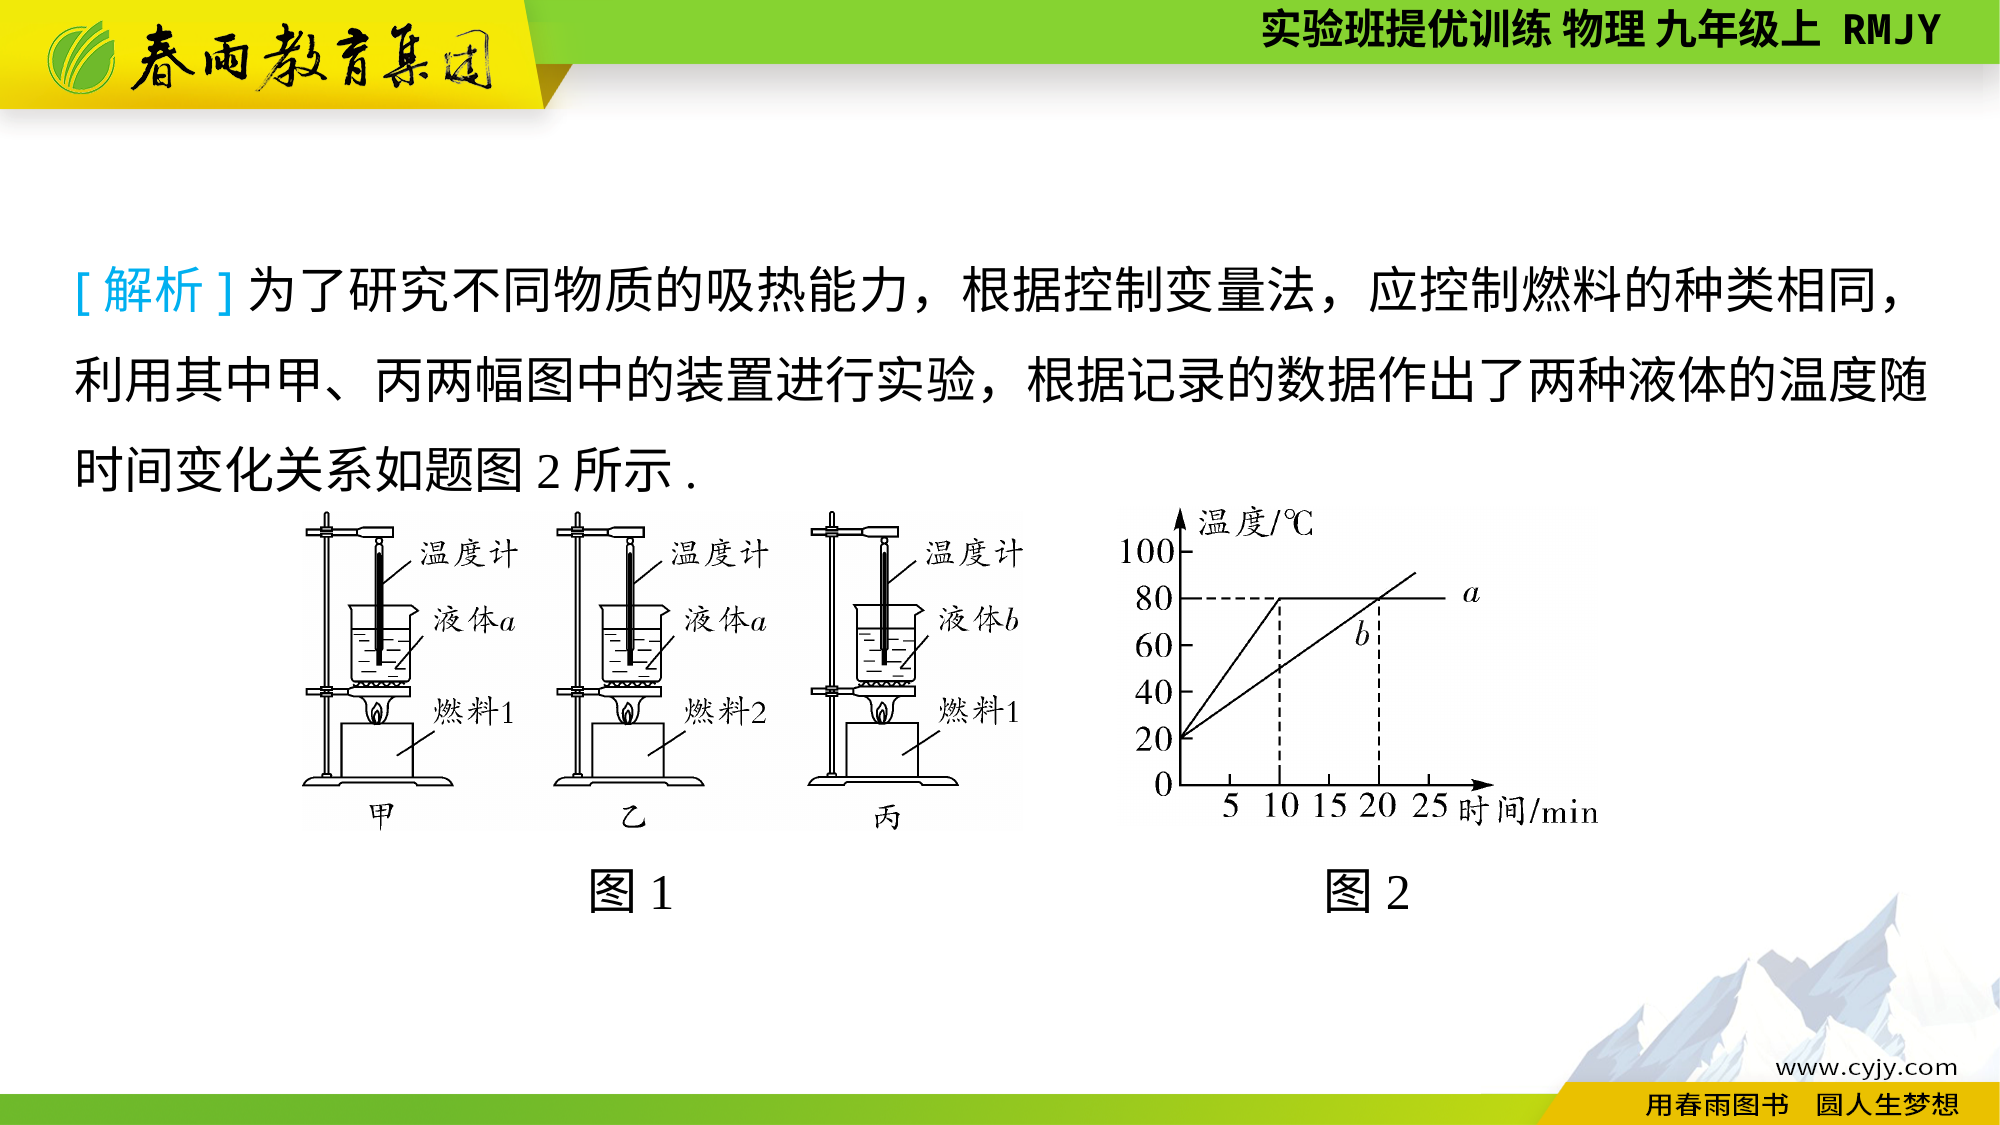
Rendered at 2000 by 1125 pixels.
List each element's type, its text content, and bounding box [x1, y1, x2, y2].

picture [0, 0, 2000, 1125]
text_box 图1 图2 [572, 822, 1664, 927]
list [解析]为了研究不同物质的吸热能力，根据控制变量法，应控制燃料的种类相同，利用其中甲、丙两幅图中的装置进行实验，根据记录的数据作出了两种液体的温度随时间变化关系如题图2所示. [59, 221, 1944, 498]
